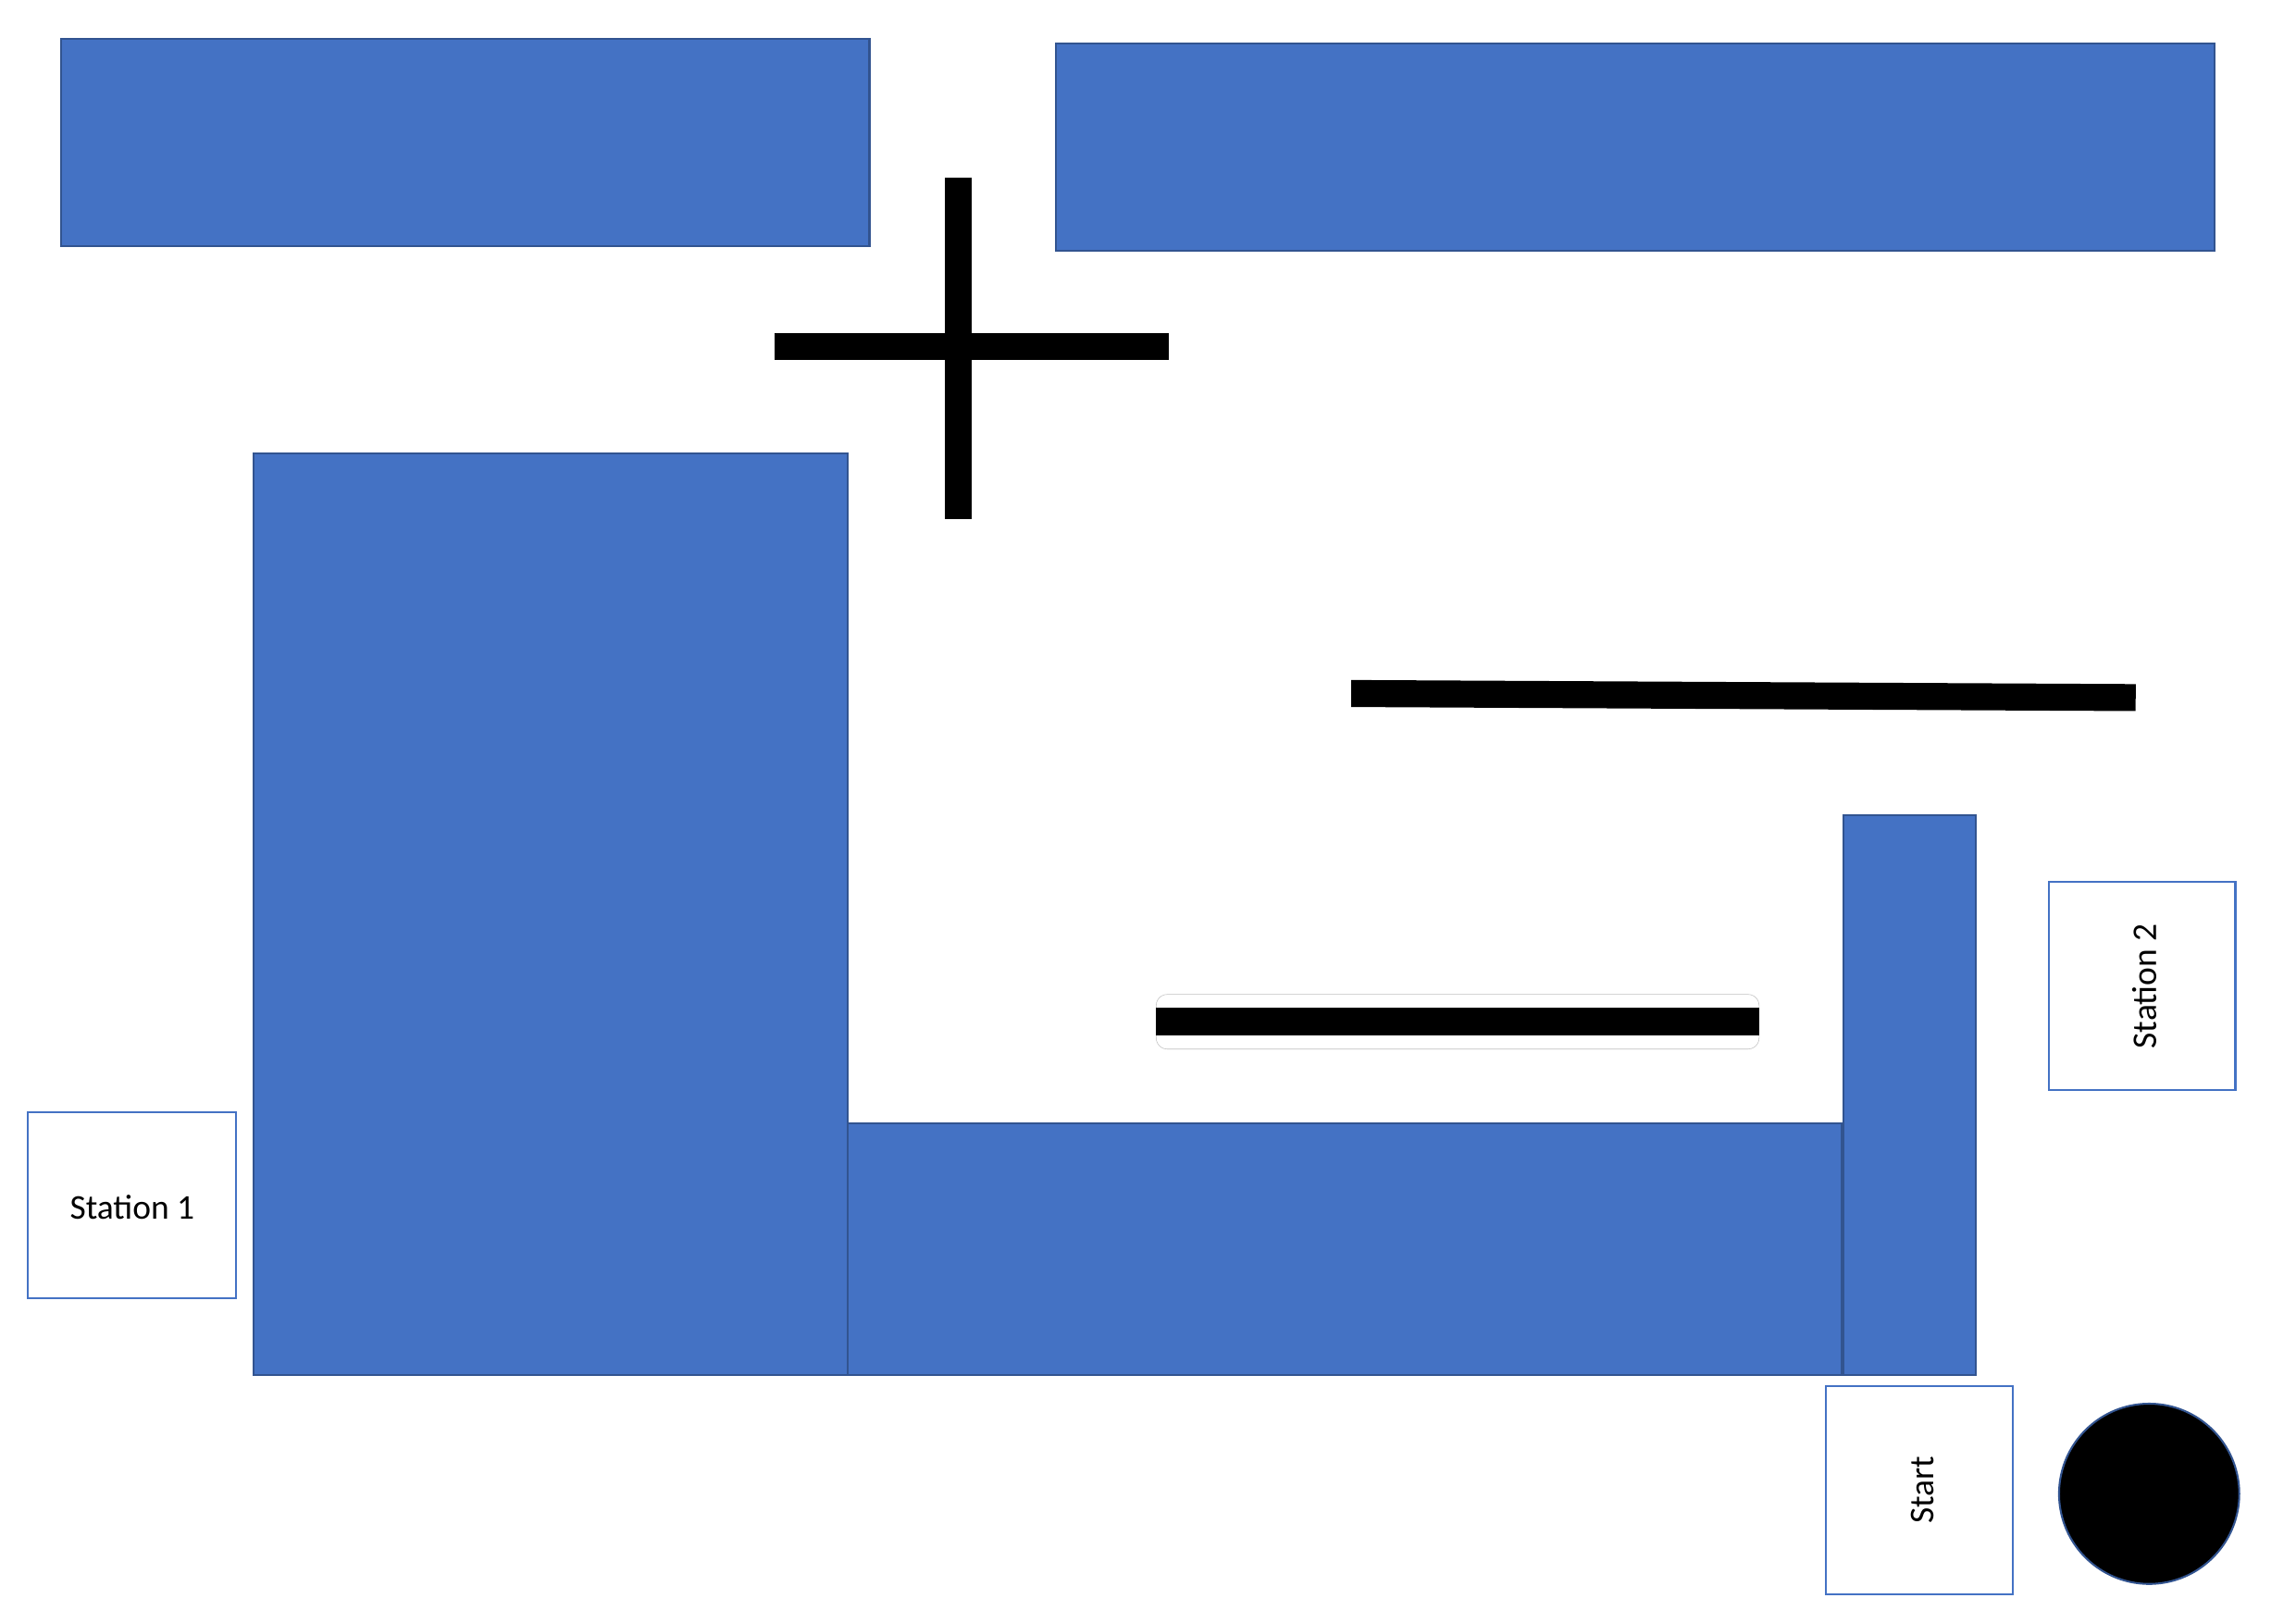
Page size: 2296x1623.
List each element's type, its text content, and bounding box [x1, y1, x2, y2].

text_box [2057, 1402, 2240, 1585]
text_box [1351, 693, 2136, 698]
text_box Station 1 [27, 1111, 237, 1299]
text_box [60, 38, 871, 247]
text_box [1055, 43, 2215, 252]
text_box [849, 1122, 1843, 1376]
text_box Start [1825, 1385, 2014, 1595]
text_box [1156, 994, 1759, 1049]
text_box Station 2 [2048, 881, 2237, 1091]
text_box [253, 452, 849, 1376]
text_box [1843, 814, 1977, 1376]
